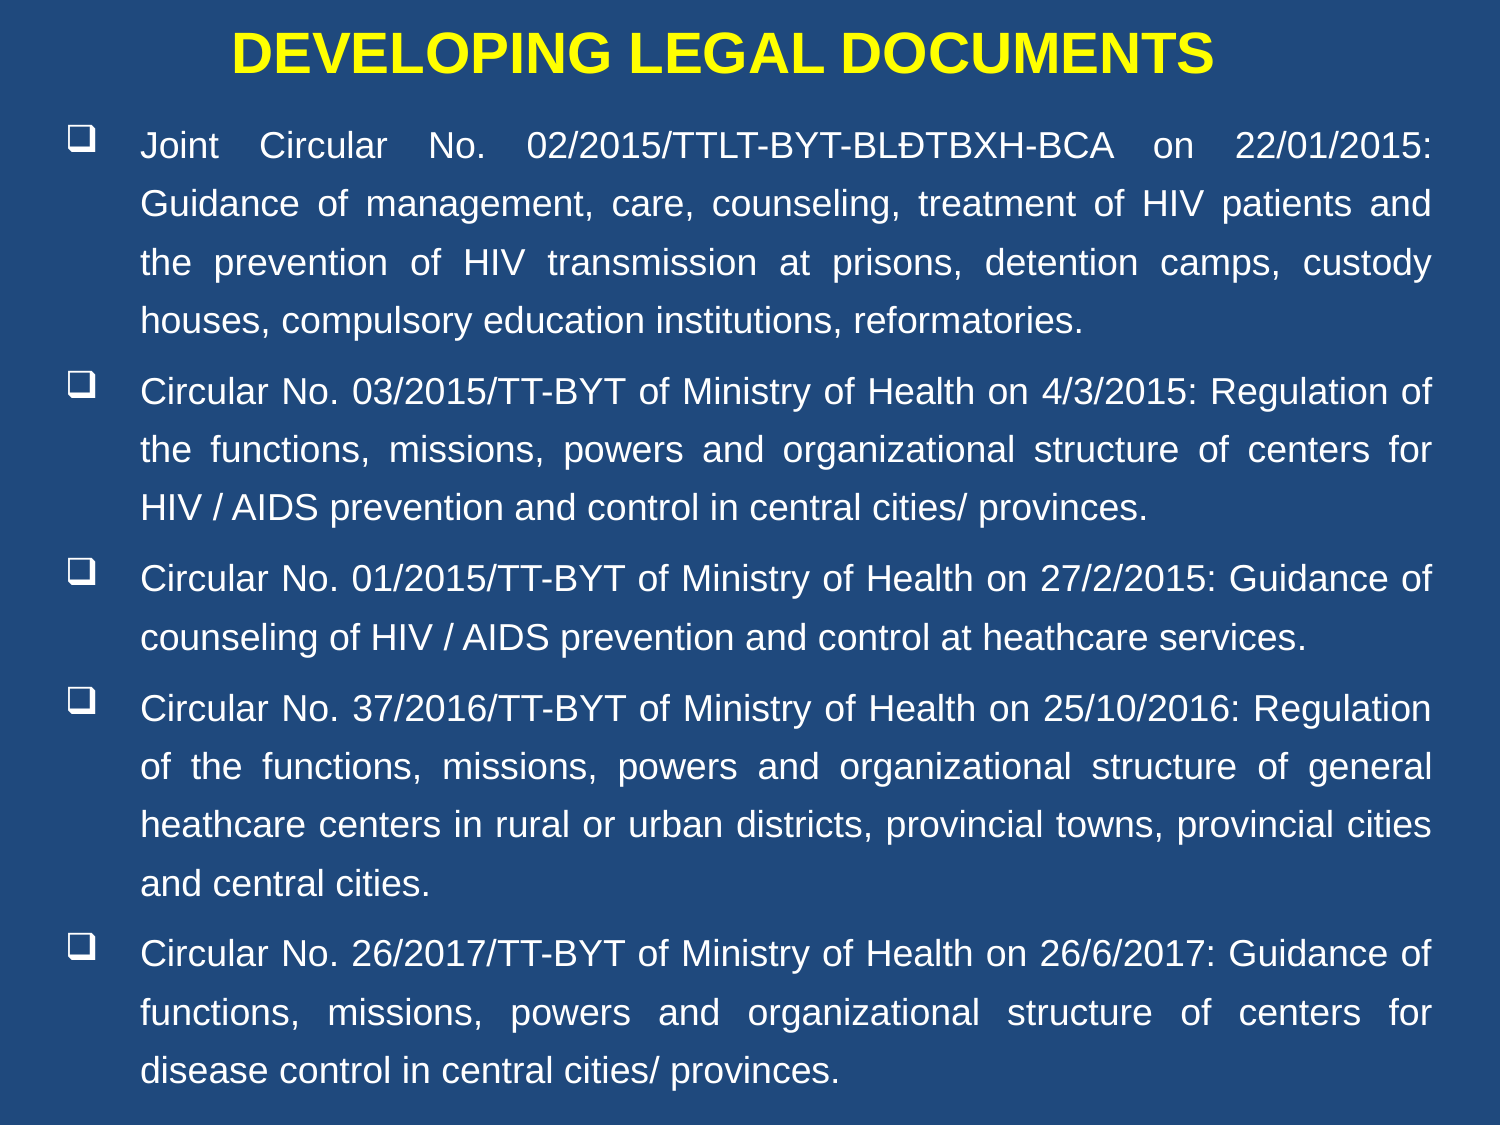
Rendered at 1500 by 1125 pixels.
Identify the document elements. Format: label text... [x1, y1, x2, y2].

text_box DEVELOPING LEGAL DOCUMENTS [0, 0, 1448, 100]
text_box Joint Circular No. 02/2015/TTLT-BYT-BLĐTBXH-BCA on 22/01/2015: Guidance of management, care, counseling, treatment of HIV patients and the prevention of HIV transmission at prisons, detention camps, custody houses, compulsory education institutions, reformatories. Circular No. 03/2015/TT-BYT of Ministry of Health on 4/3/2015: Regulation of the functions, missions, powers and organizational structure of centers for HIV / AIDS prevention and control in central cities/ provinces. Circular No. 01/2015/TT-BYT of Ministry of Health on 27/2/2015: Guidance of counseling of HIV / AIDS prevention and control at heathcare services. Circular No. 37/2016/TT-BYT of Ministry of Health on 25/10/2016: Regulation of the functions, missions, powers and organizational structure of general heathcare centers in rural or urban districts, provincial towns, provincial cities and central cities. Circular No. 26/2017/TT-BYT of Ministry of Health on 26/6/2017: Guidance of functions, missions, powers and organizational structure of centers for disease control in central cities/ provinces. [50, 100, 1448, 1099]
